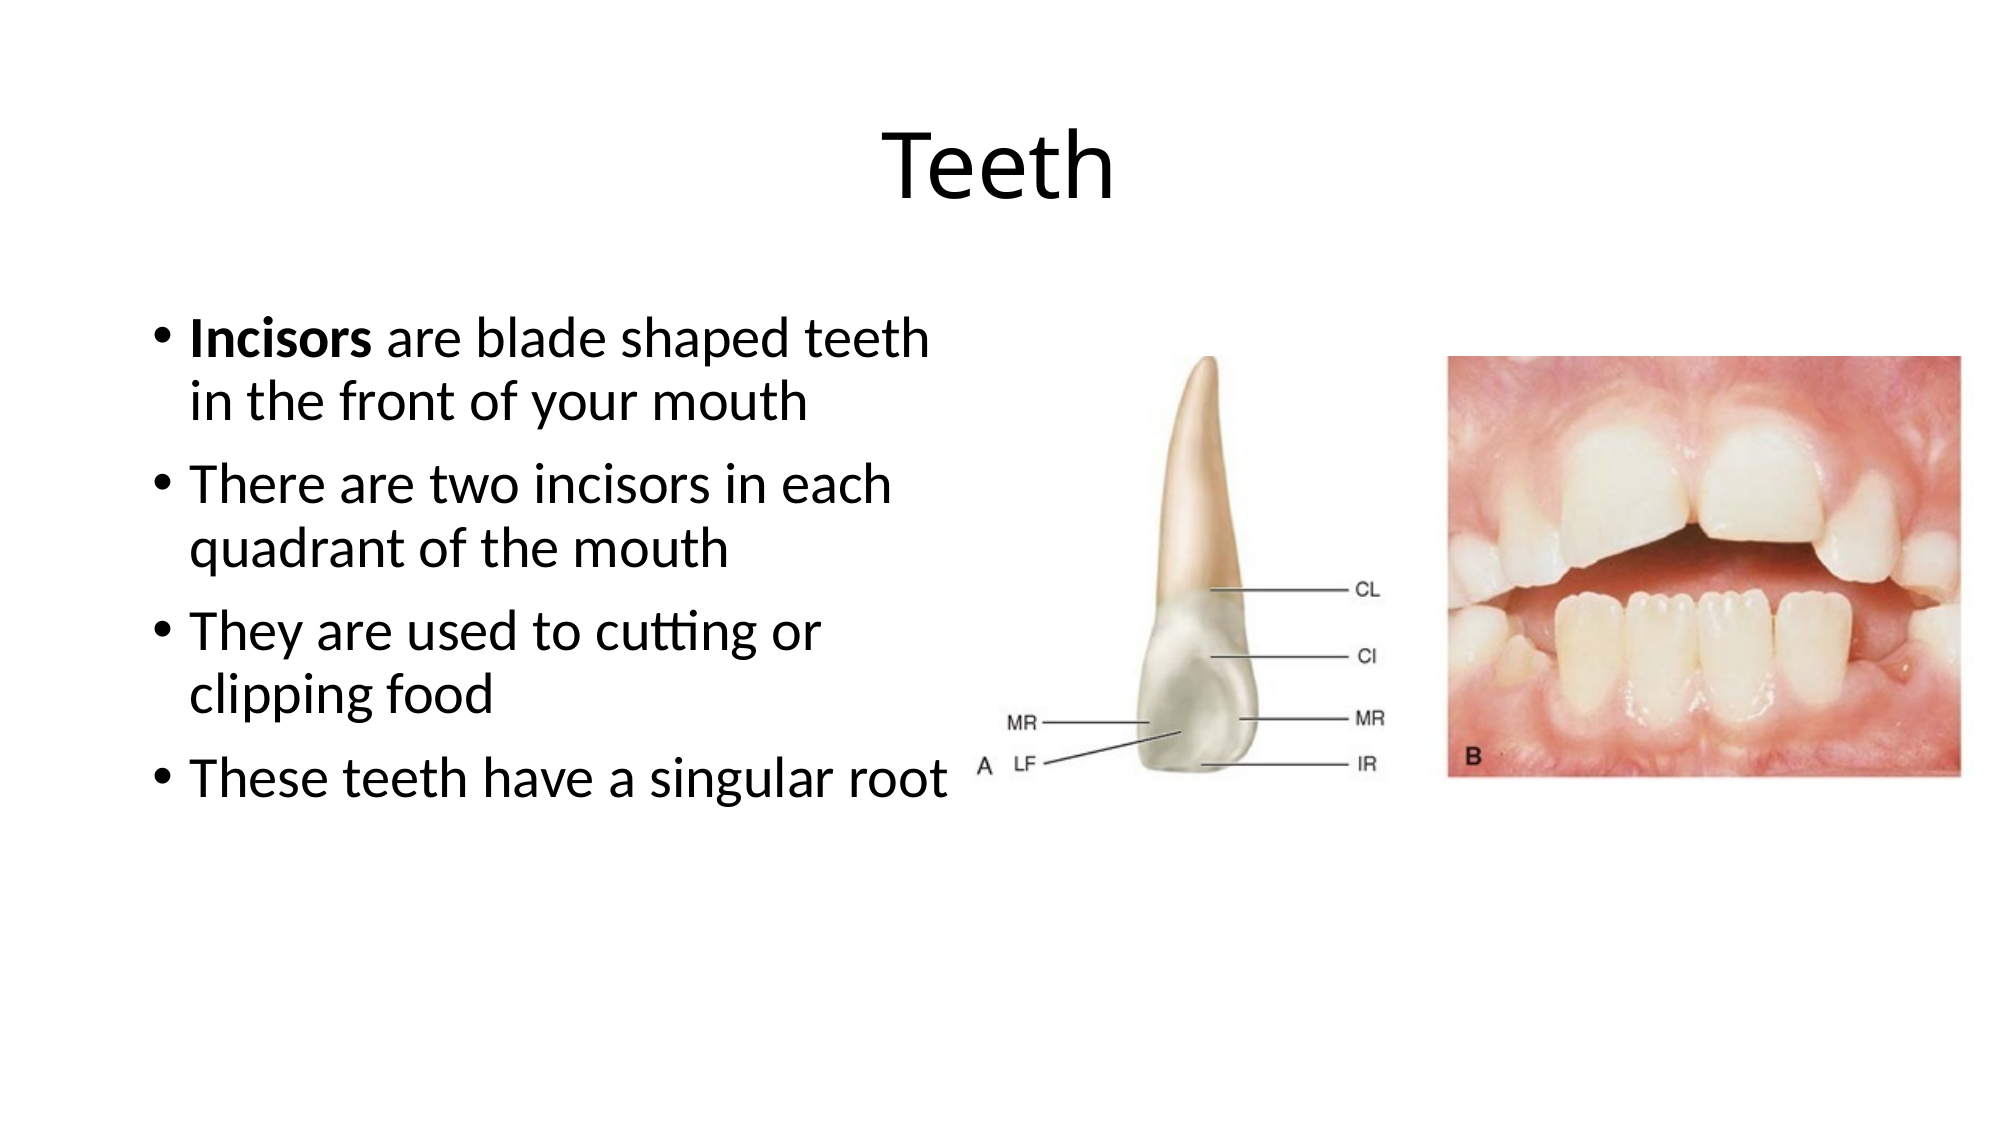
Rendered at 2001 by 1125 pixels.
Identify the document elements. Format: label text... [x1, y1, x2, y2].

picture [973, 356, 1974, 791]
title Teeth [137, 59, 1863, 278]
list Incisors are blade shaped teeth in the front of your mouth There are two incisors in each quadrant of the mouth They are used to cutting or clipping food These teeth have a singular root [137, 299, 988, 1014]
